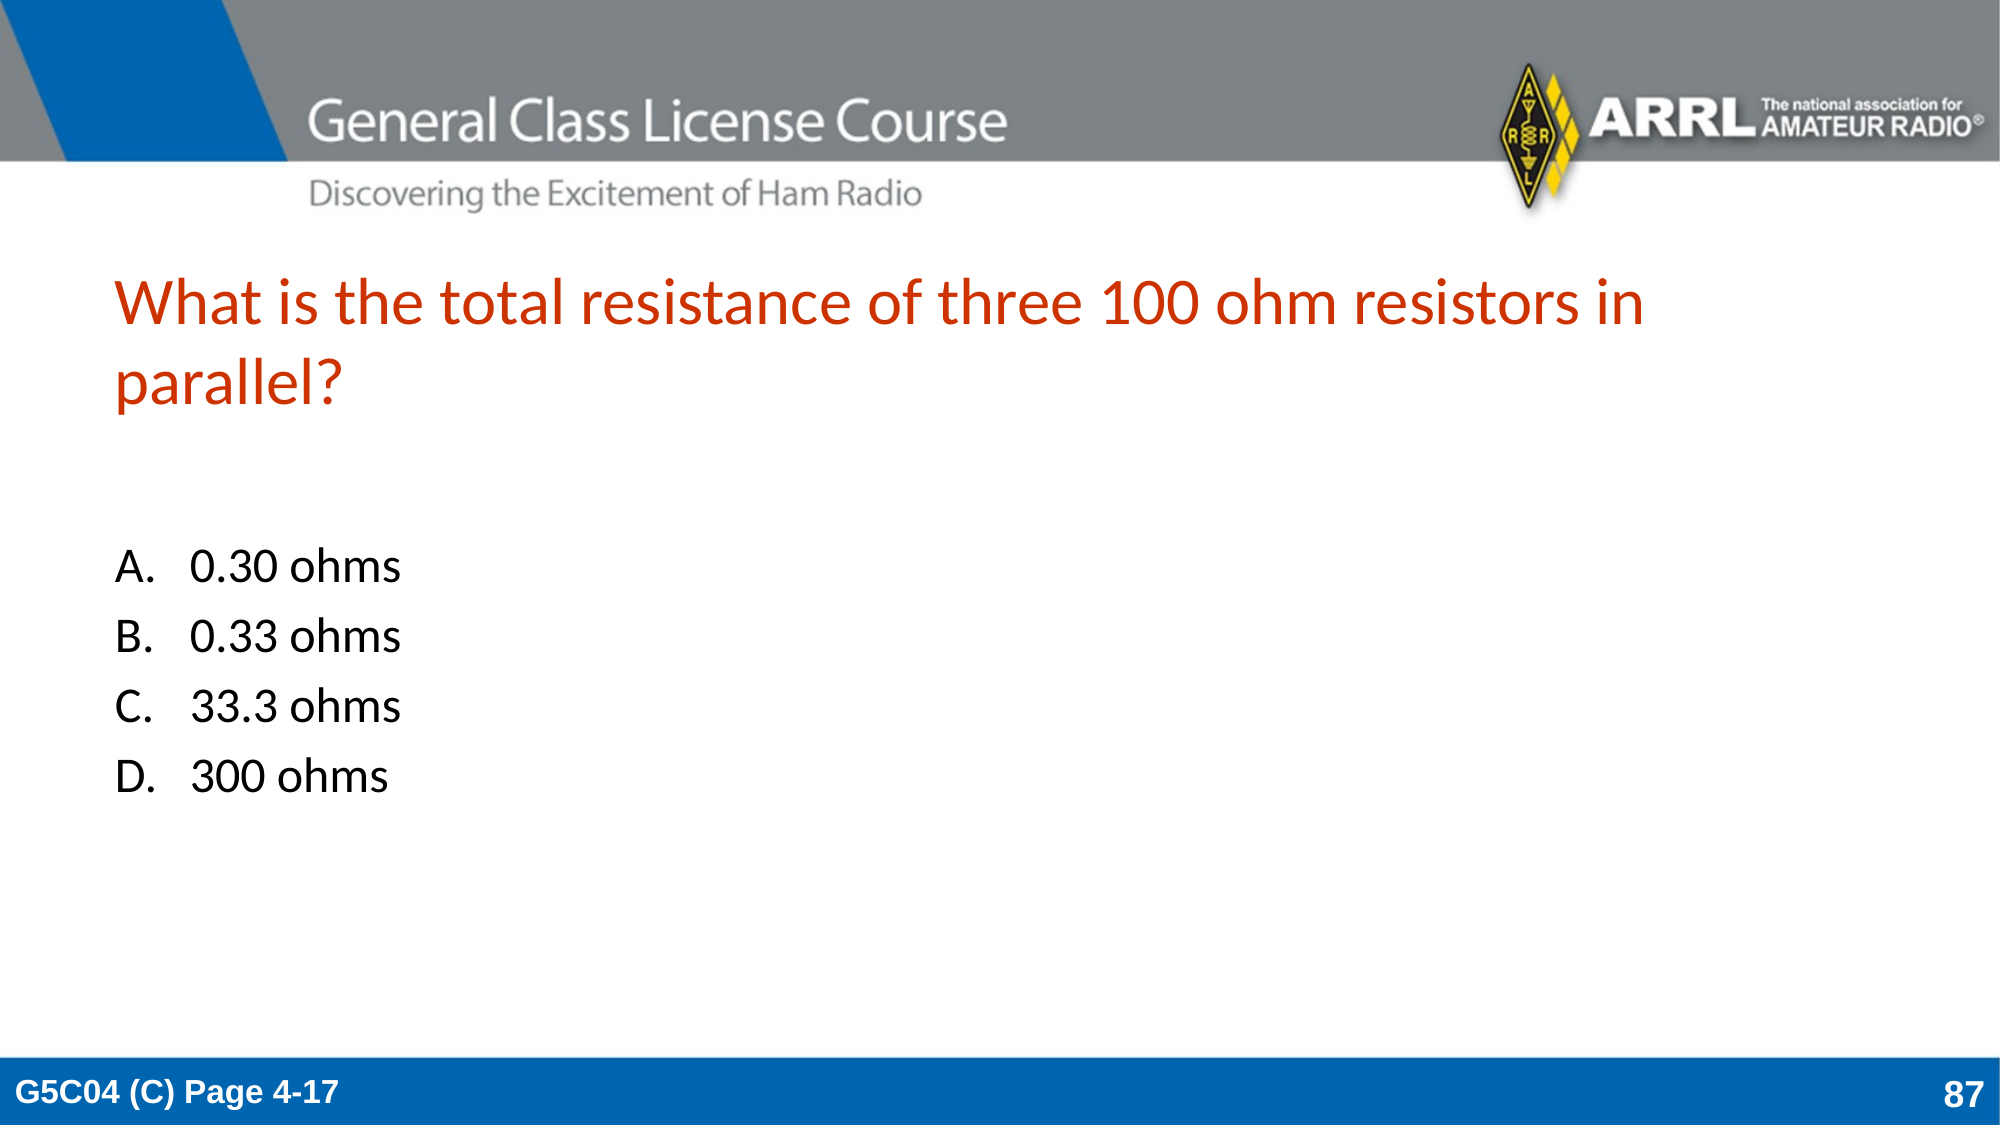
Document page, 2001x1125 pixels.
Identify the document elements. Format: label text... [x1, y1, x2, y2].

title What is the total resistance of three 100 ohm resistors in parallel? [99, 249, 1900, 388]
picture [0, 0, 2001, 1125]
text_box G5C04 (C) Page 4-17 [0, 1062, 1313, 1118]
list 0.30 ohms 0.33 ohms 33.3 ohms 300 ohms [99, 525, 1900, 1005]
text_box 87 [1875, 1062, 2000, 1123]
